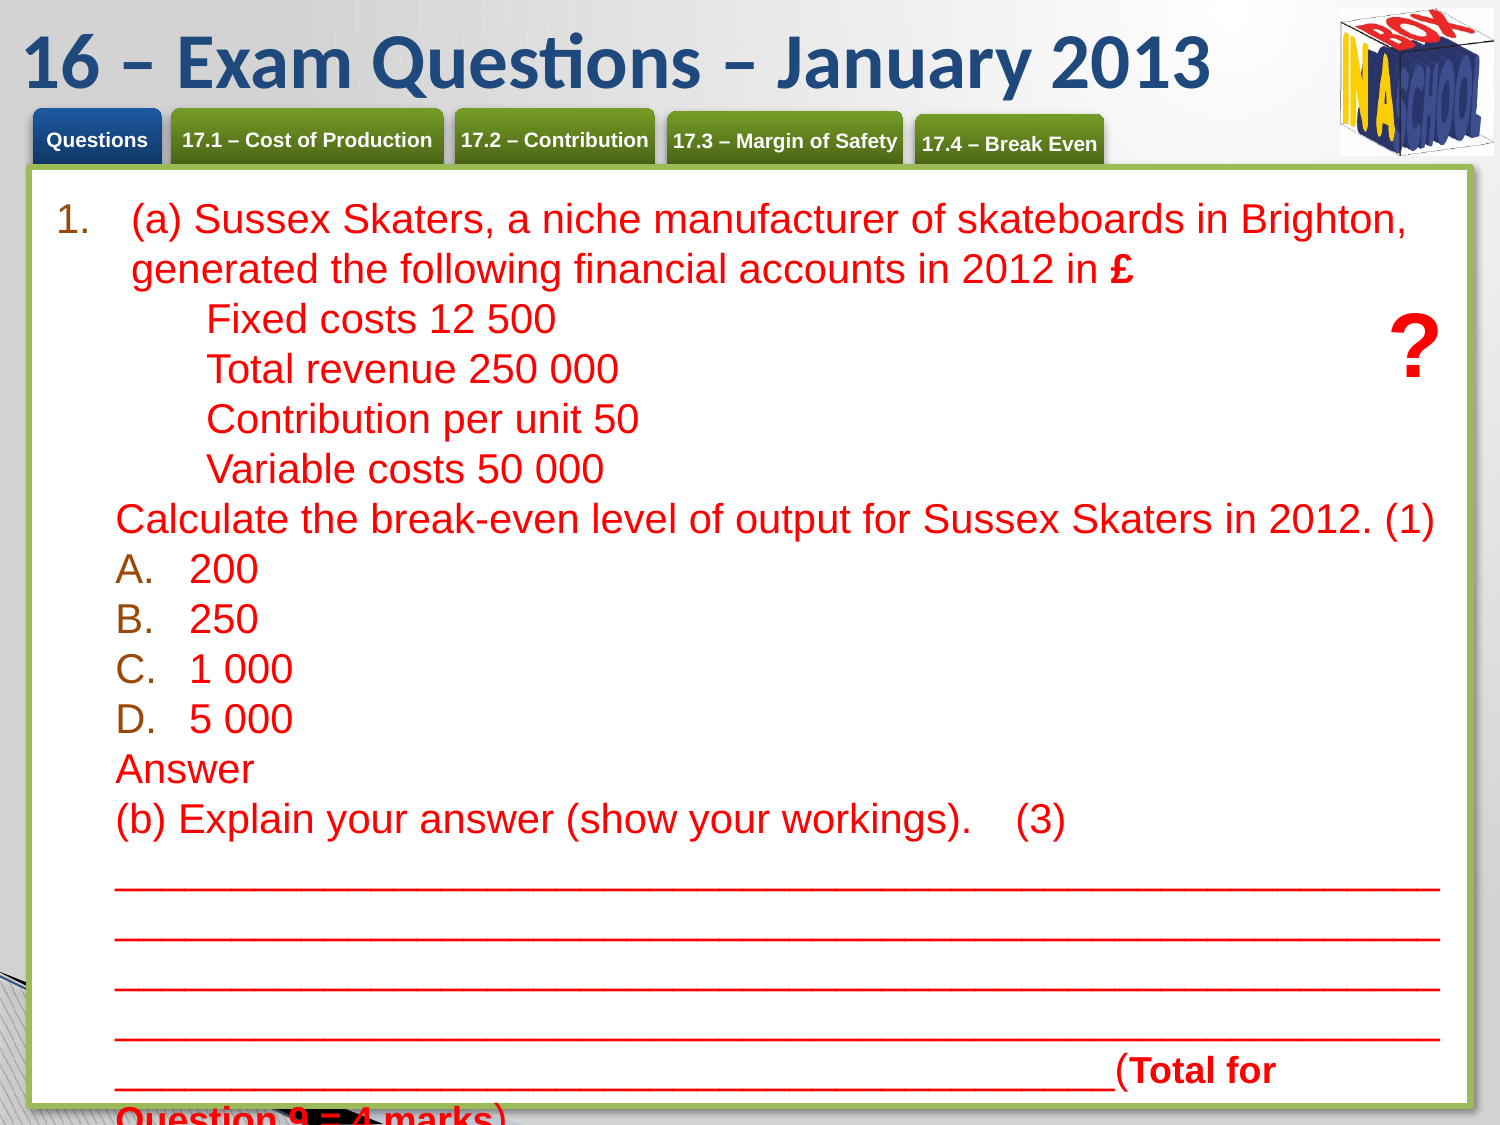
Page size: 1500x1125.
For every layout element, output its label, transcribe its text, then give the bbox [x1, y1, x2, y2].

text_box (a) Sussex Skaters, a niche manufacturer of skateboards in Brighton, generated the following financial accounts in 2012 in £ Fixed costs 12 500 Total revenue 250 000 Contribution per unit 50 Variable costs 50 000 Calculate the break-even level of output for Sussex Skaters in 2012. (1) 200 250 1 000 5 000 Answer (b) Explain your answer (show your workings). (3) _______________________________________________________________________________________________________________________________________________________________________________________________________________________________________________________________________________(Total for Question 9 = 4 marks) [41, 184, 1459, 1125]
title 16 – Exam Questions – January 2013 [5, 11, 1270, 102]
picture [1340, 8, 1495, 156]
text_box ? [1372, 278, 1459, 404]
